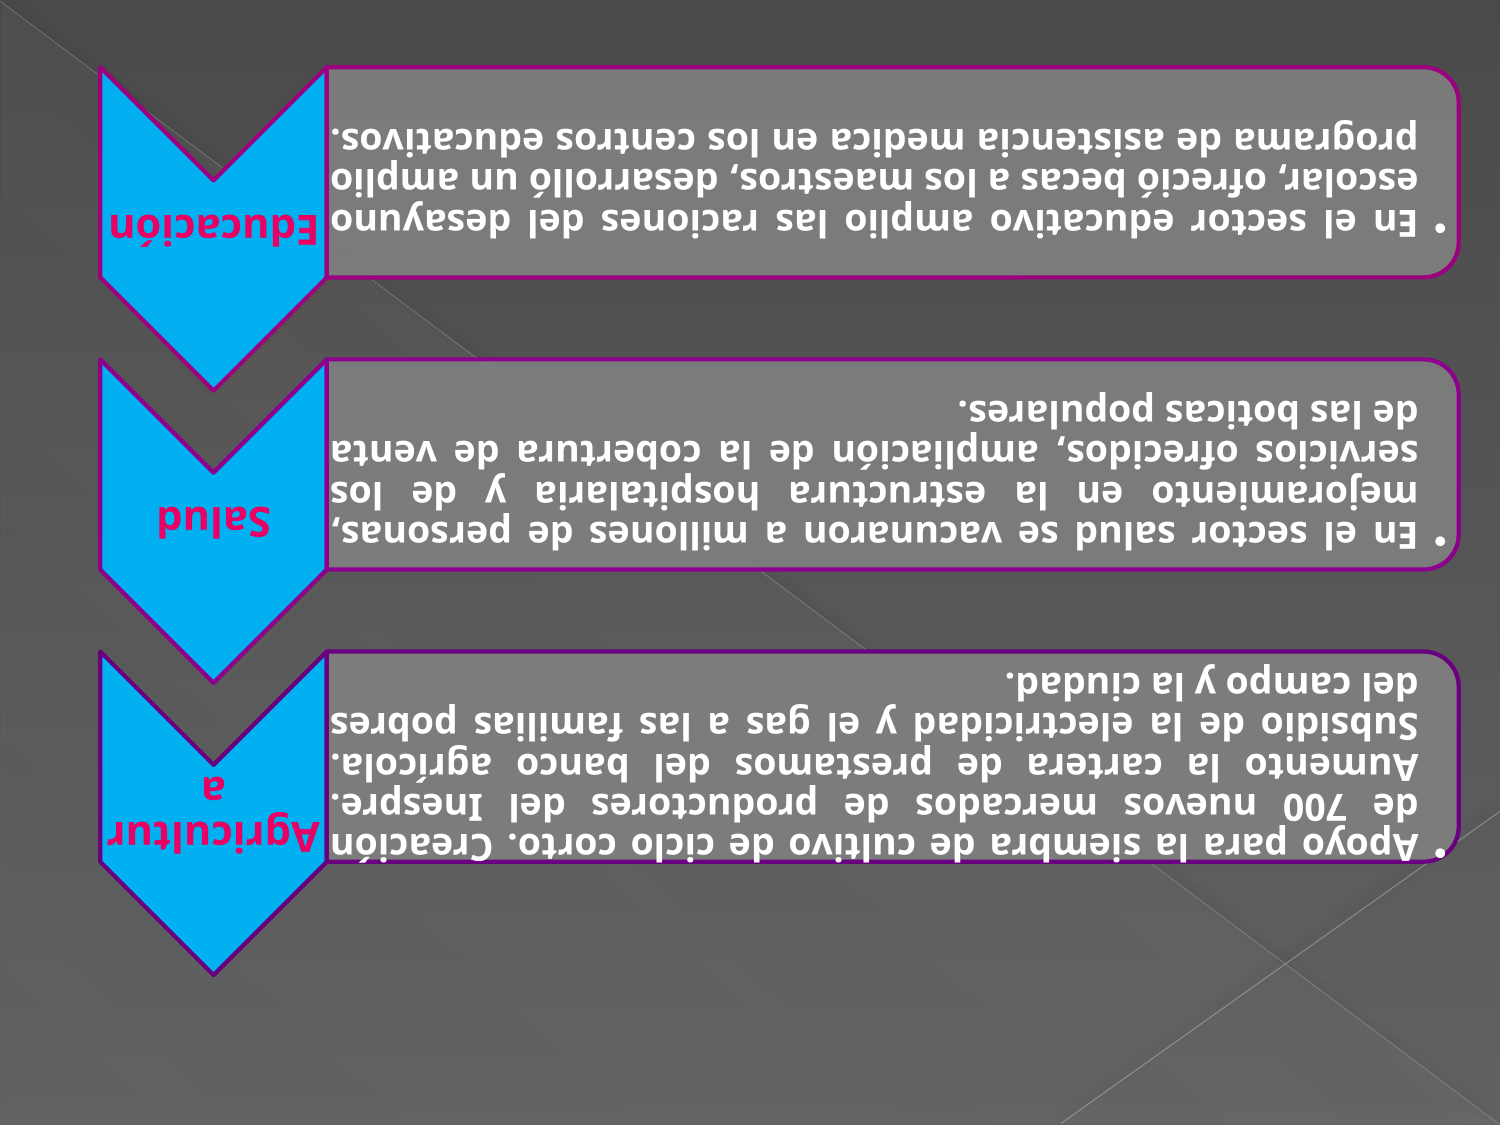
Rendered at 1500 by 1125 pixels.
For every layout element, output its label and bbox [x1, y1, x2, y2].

text_box [100, 66, 1459, 977]
